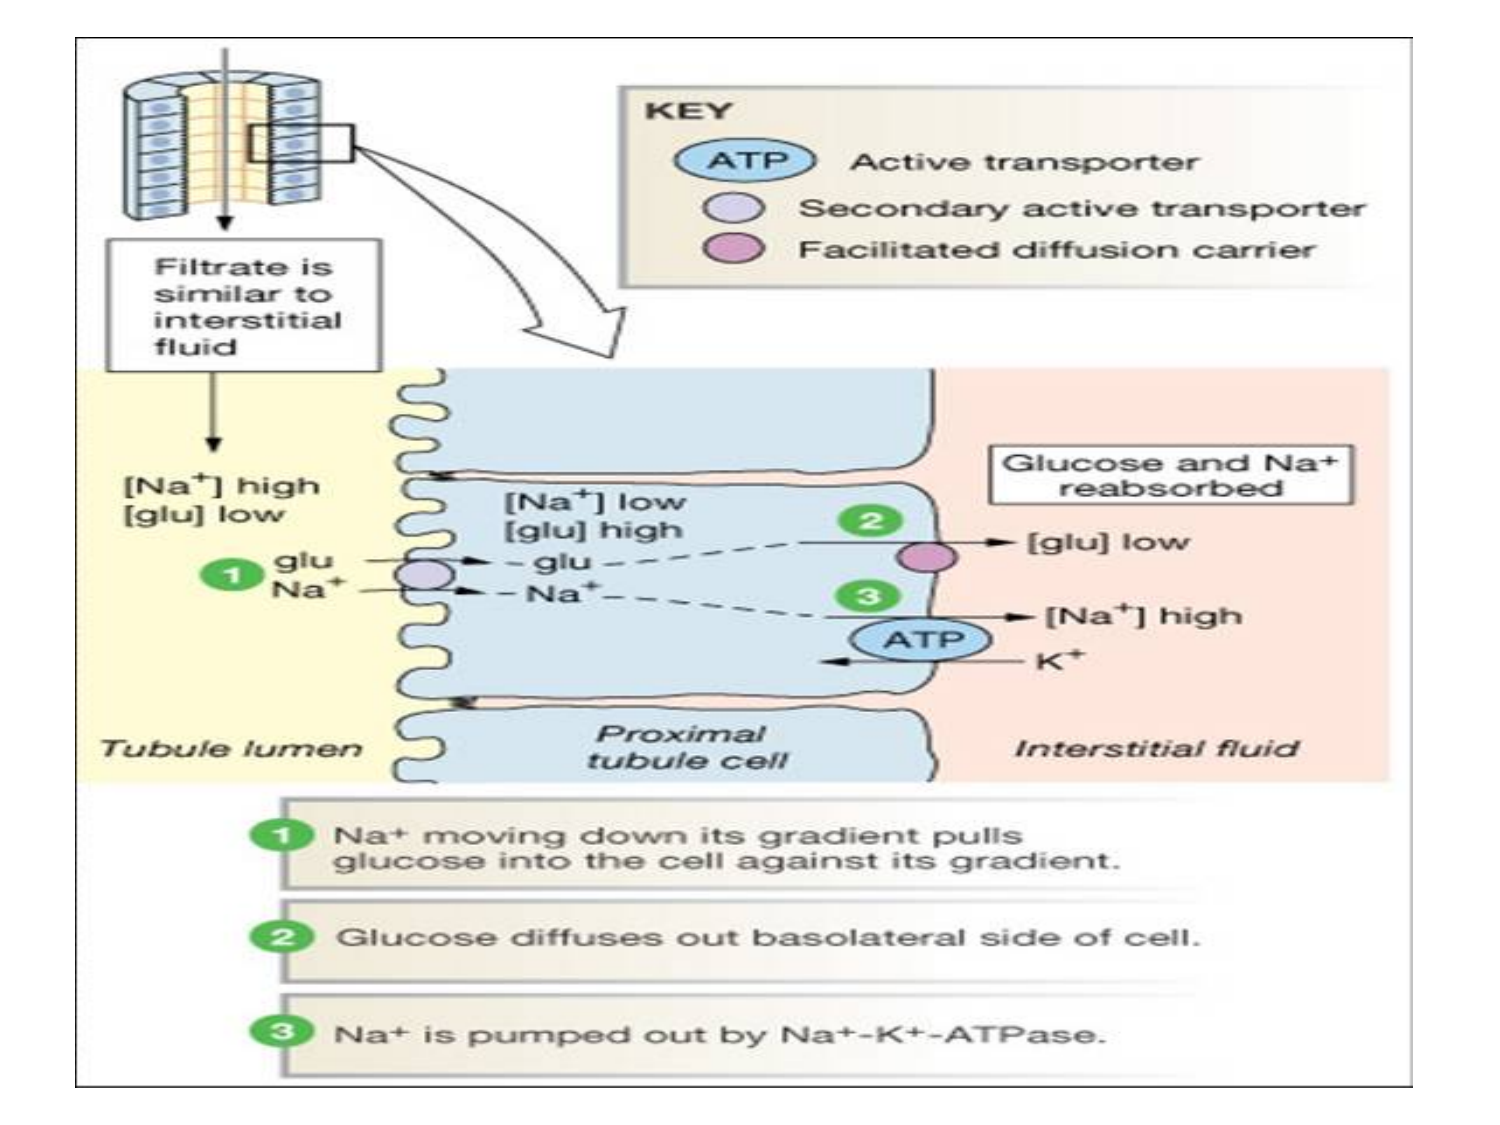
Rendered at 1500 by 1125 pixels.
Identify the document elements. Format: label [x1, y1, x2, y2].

picture [74, 37, 1413, 1088]
